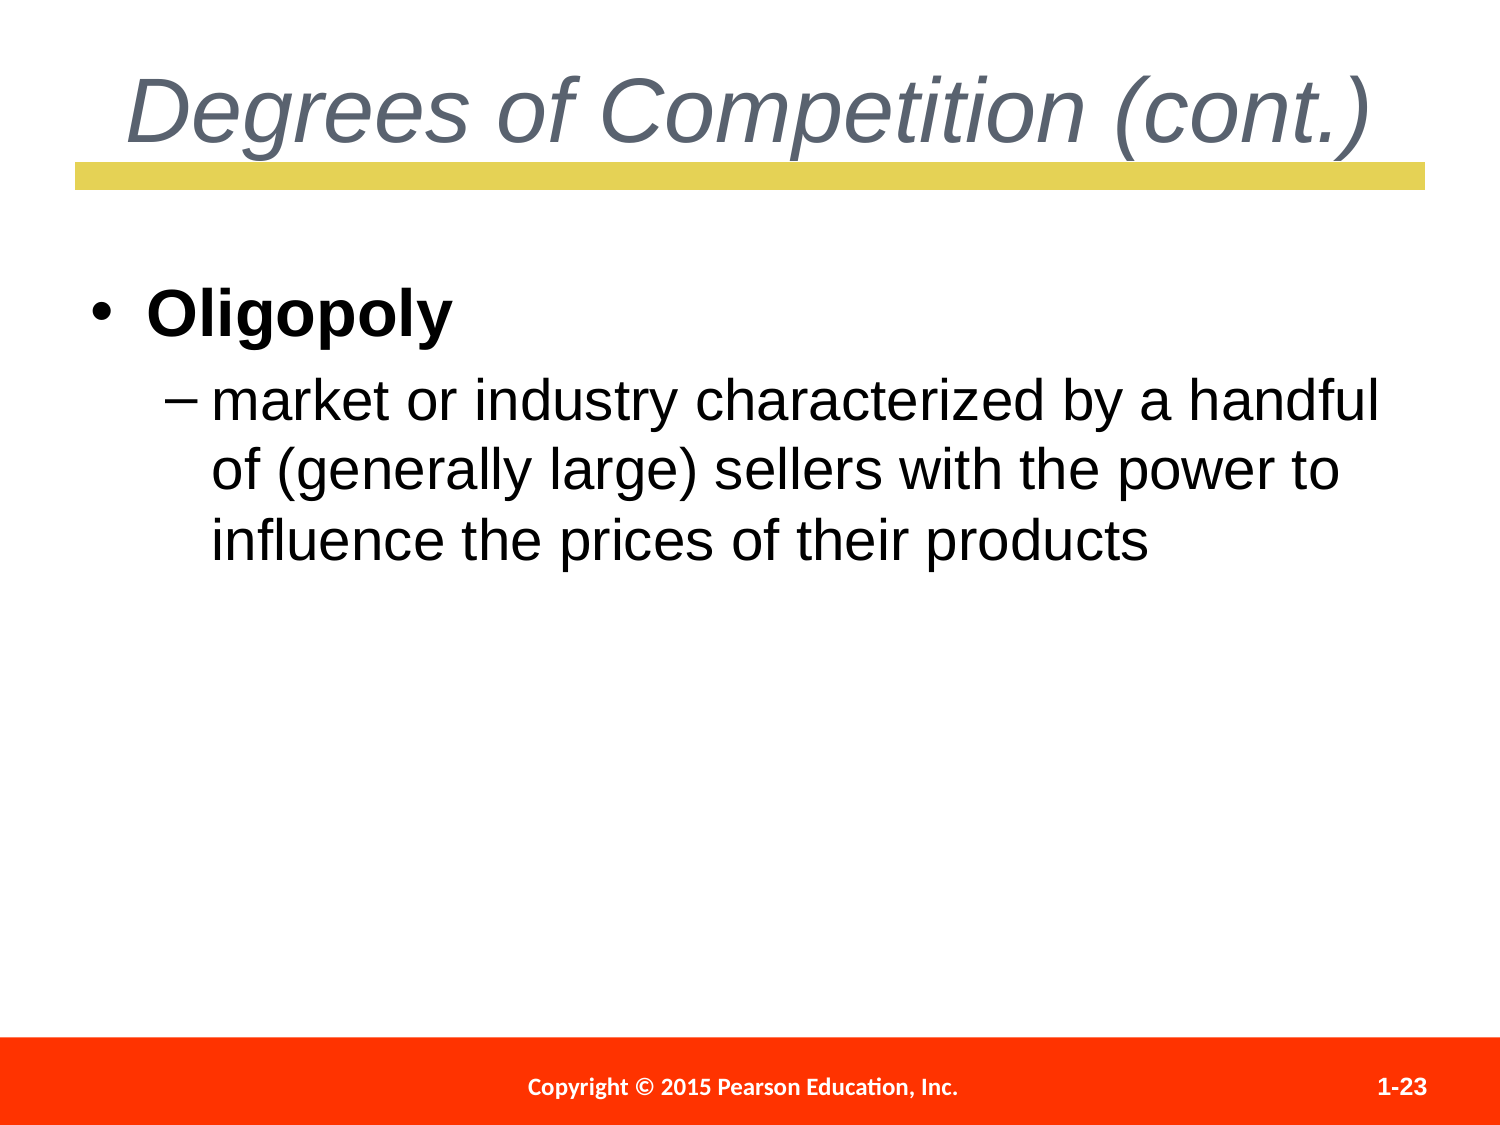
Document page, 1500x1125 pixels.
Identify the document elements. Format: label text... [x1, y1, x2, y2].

text_box Degrees of Competition (cont.) [74, 12, 1425, 200]
list Oligopoly market or industry characterized by a handful of (generally large) sellers with the power to influence the prices of their products [74, 262, 1426, 1006]
